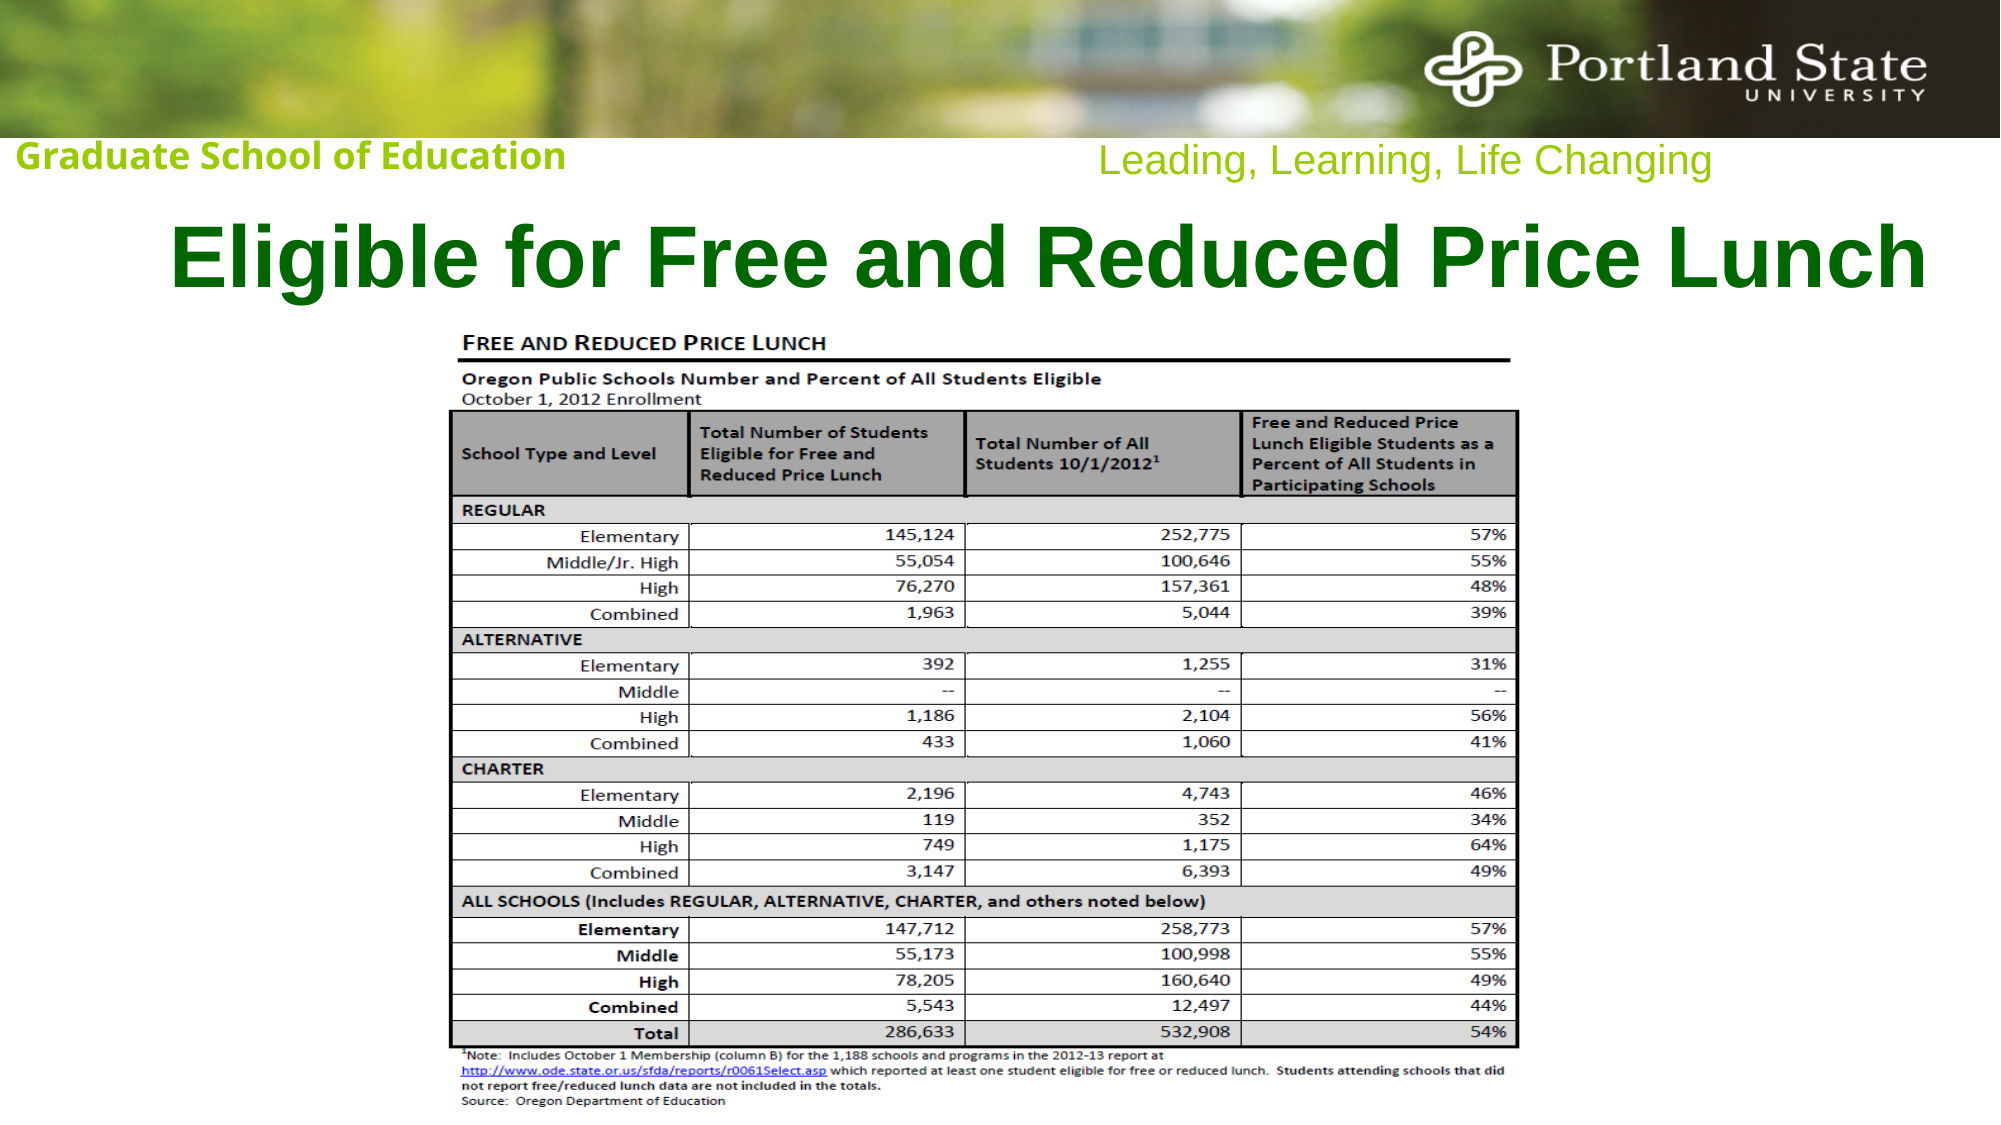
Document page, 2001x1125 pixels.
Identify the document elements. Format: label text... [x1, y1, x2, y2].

title Eligible for Free and Reduced Price Lunch [99, 203, 2000, 314]
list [444, 332, 1526, 1110]
